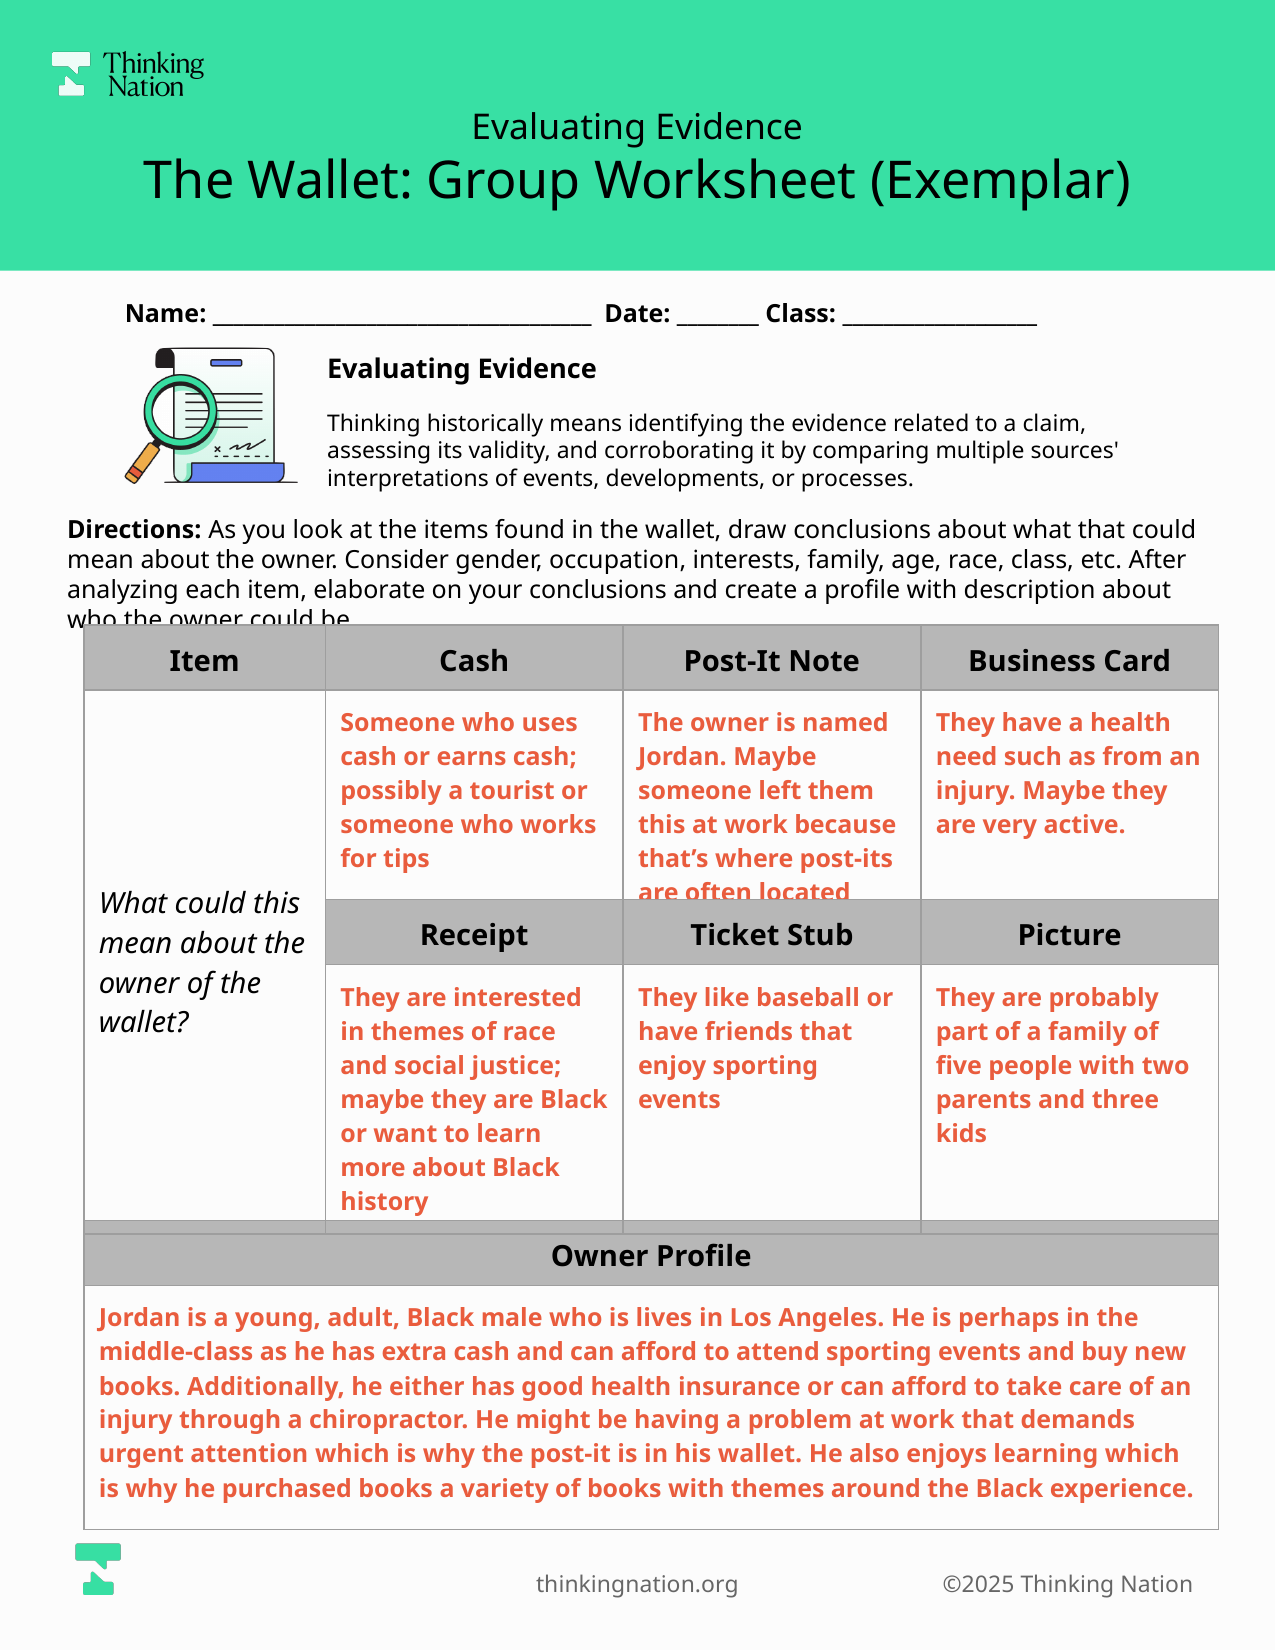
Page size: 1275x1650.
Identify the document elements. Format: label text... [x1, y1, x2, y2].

text_box Name: _____________________________________ Date: ________ Class: ___________________ [109, 282, 1165, 349]
text_box ©2025 Thinking Nation [907, 1553, 1210, 1605]
text_box Evaluating Evidence Thinking historically means identifying the evidence related to a claim, assessing its validity, and corroborating it by comparing multiple sources' interpretations of events, developments, or processes. [313, 332, 1201, 500]
table_cell They are probably part of a family of five people with two parents and three kids [922, 965, 1218, 1233]
table_cell Ticket Stub [624, 900, 920, 964]
table_cell The owner is named Jordan. Maybe someone left them this at work because that’s where post-its are often located [624, 691, 920, 899]
text_box Evaluating Evidence The Wallet: Group Worksheet (Exemplar) [0, 0, 1275, 271]
table_cell Someone who uses cash or earns cash; possibly a tourist or someone who works for tips [326, 691, 622, 899]
table_cell They like baseball or have friends that enjoy sporting events [624, 965, 920, 1233]
text_box thinkingnation.org [486, 1553, 789, 1605]
picture [35, 37, 210, 110]
table_header Owner Profile [85, 1235, 1218, 1285]
table_header Post-It Note [624, 626, 920, 689]
table_cell What could this mean about the owner of the wallet? [85, 691, 325, 1233]
table_cell Jordan is a young, adult, Black male who is lives in Los Angeles. He is perhaps in the middle-class as he has extra cash and can afford to attend sporting events and buy new books. Additionally, he either has good health insurance or can afford to take care of an injury through a chiropractor. He might be having a problem at work that demands urgent attention which is why the post-it is in his wallet. He also enjoys learning which is why he purchased books a variety of books with themes around the Black experience. [85, 1286, 1218, 1529]
table_cell Receipt [326, 900, 622, 964]
picture [62, 1533, 134, 1605]
table_header Business Card [922, 626, 1218, 689]
table_cell They are interested in themes of race and social justice; maybe they are Black or want to learn more about Black history [326, 965, 622, 1233]
table_cell They have a health need such as from an injury. Maybe they are very active. [922, 691, 1218, 899]
table_header Item [85, 626, 325, 689]
picture [113, 318, 309, 513]
table_cell Picture [922, 900, 1218, 964]
table_header Cash [326, 626, 622, 689]
text_box Directions: As you look at the items found in the wallet, draw conclusions about what that could mean about the owner. Consider gender, occupation, interests, family, age, race, class, etc. After analyzing each item, elaborate on your conclusions and create a profile with description about who the owner could be. [52, 498, 1219, 649]
